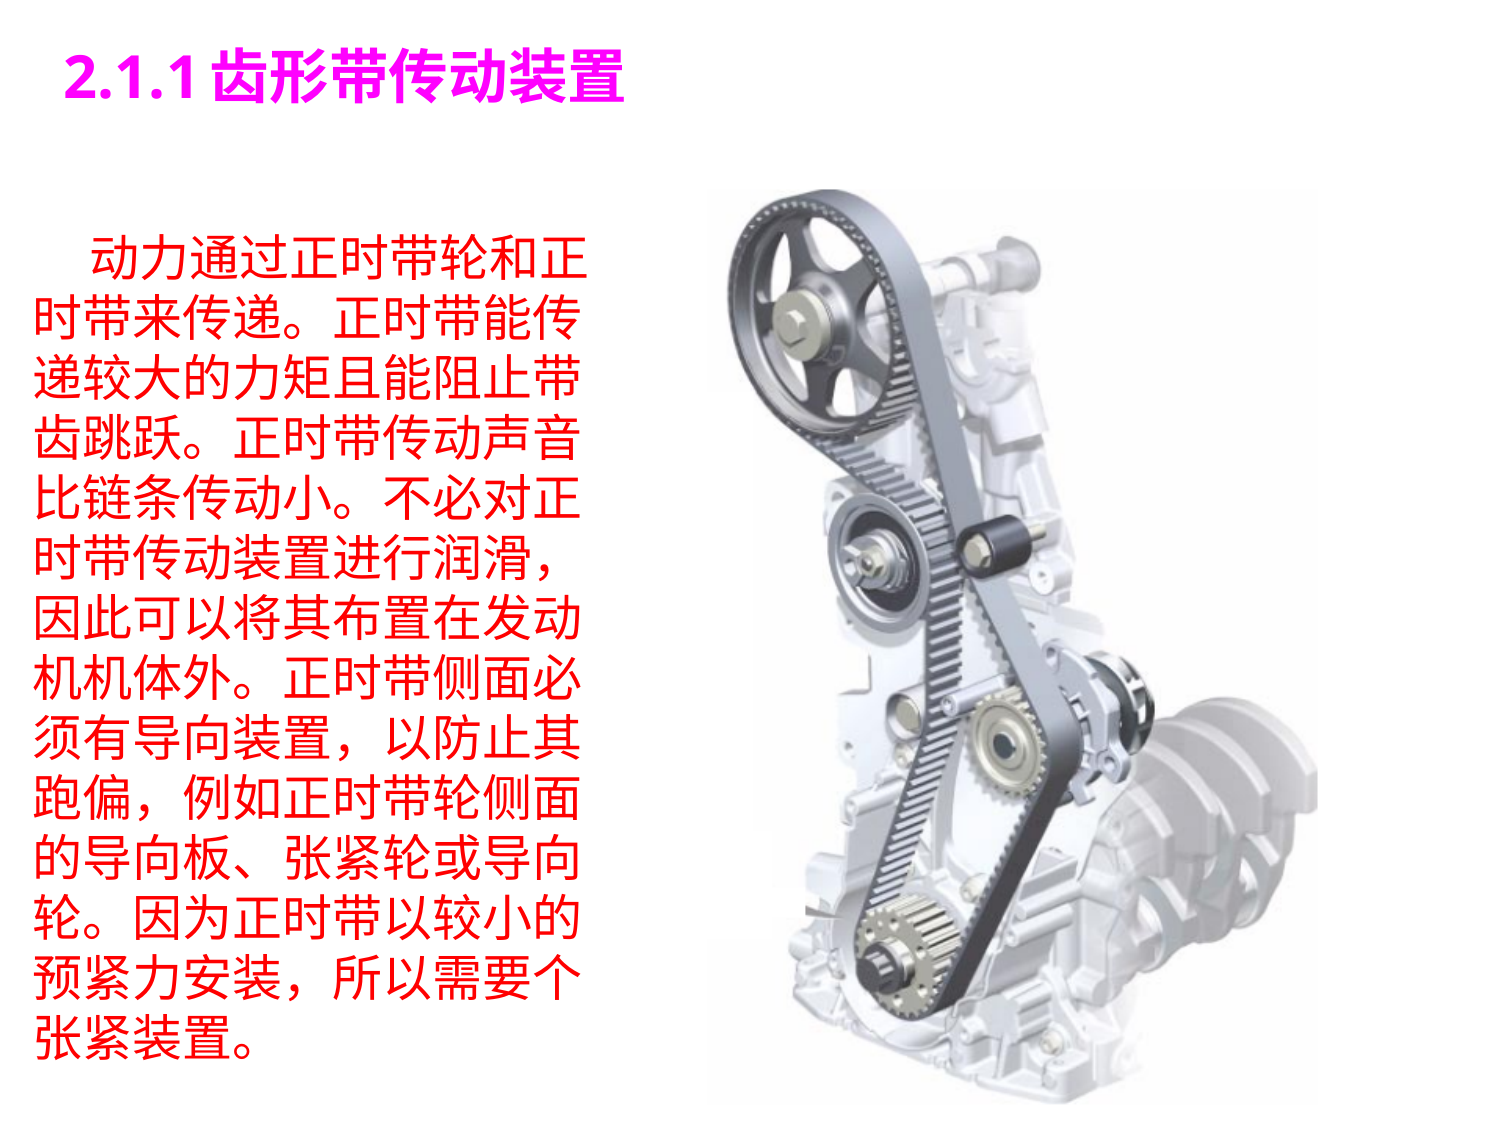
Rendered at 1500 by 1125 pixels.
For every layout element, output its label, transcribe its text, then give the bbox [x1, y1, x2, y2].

title 2.1.1齿形带传动装置 [17, 30, 1293, 119]
picture [707, 184, 1357, 1125]
text_box 动力通过正时带轮和正时带来传递。正时带能传递较大的力矩且能阻止带齿跳跃。正时带传动声音比链条传动小。不必对正时带传动装置进行润滑，因此可以将其布置在发动机机体外。正时带侧面必须有导向装置，以防止其跑偏，例如正时带轮侧面的导向板、张紧轮或导向轮。因为正时带以较小的预紧力安装，所以需要个张紧装置。 [17, 158, 645, 1074]
